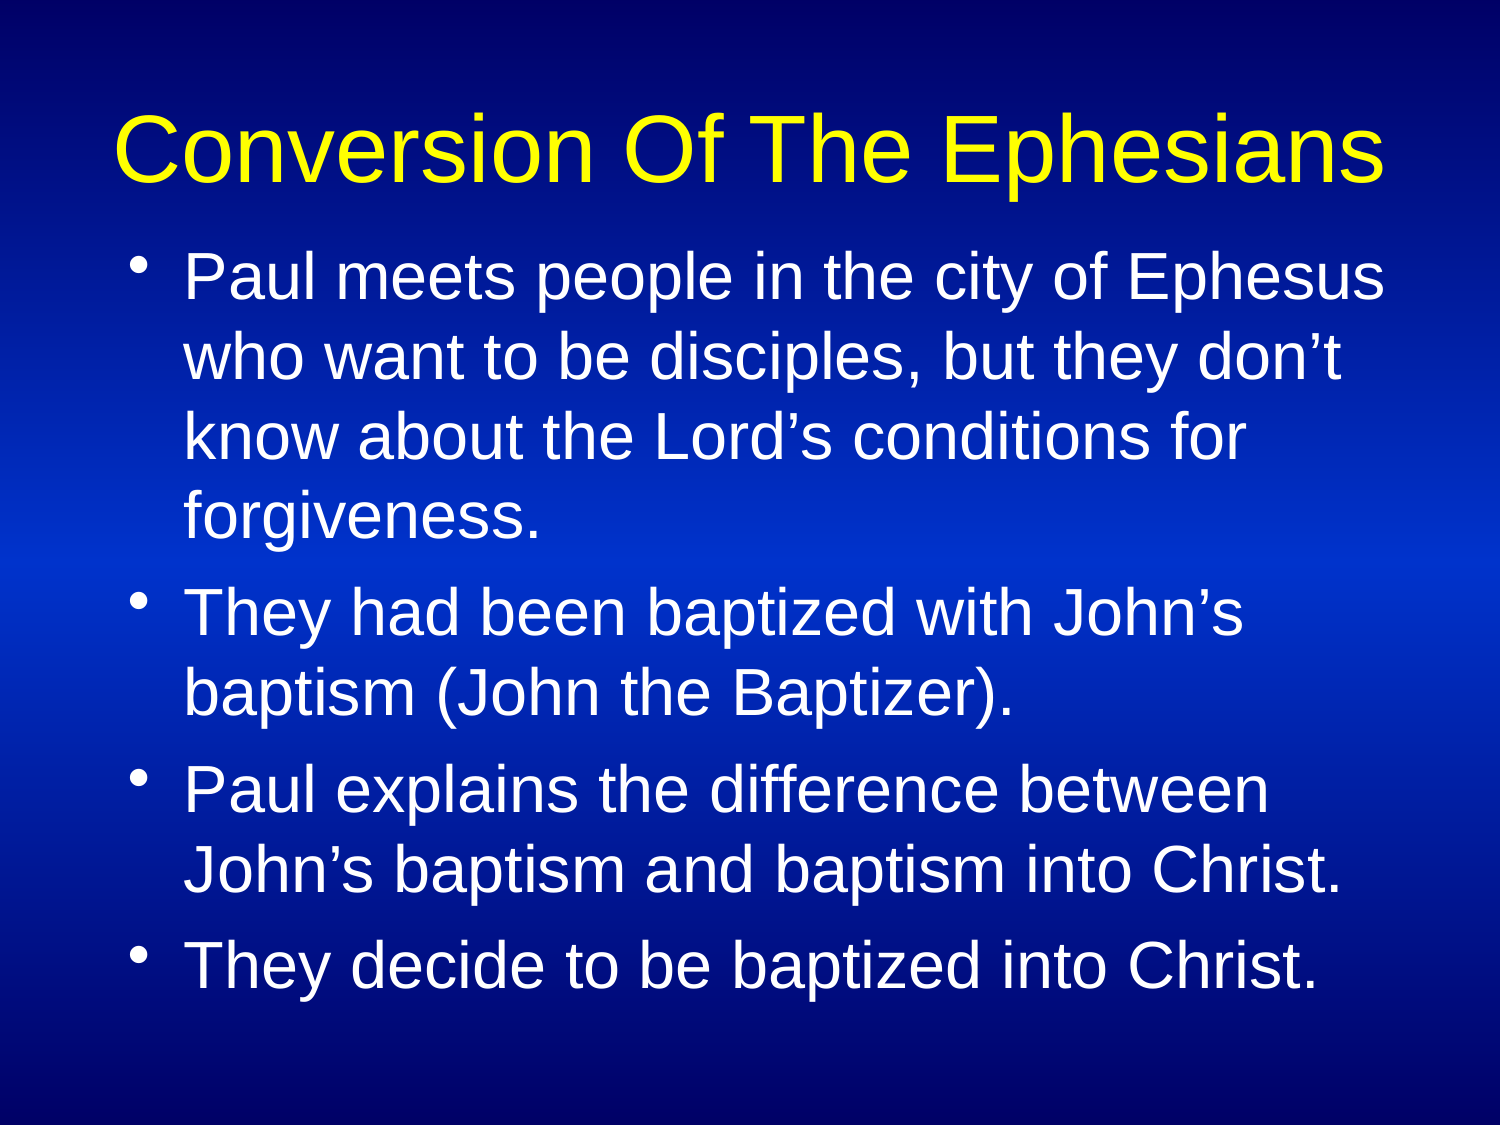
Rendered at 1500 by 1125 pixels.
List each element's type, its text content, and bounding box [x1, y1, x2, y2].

list Paul meets people in the city of Ephesus who want to be disciples, but they don’t know about the Lord’s conditions for forgiveness. They had been baptized with John’s baptism (John the Baptizer). Paul explains the difference between John’s baptism and baptism into Christ. They decide to be baptized into Christ. [112, 224, 1463, 1088]
title Conversion Of The Ephesians [37, 50, 1463, 238]
